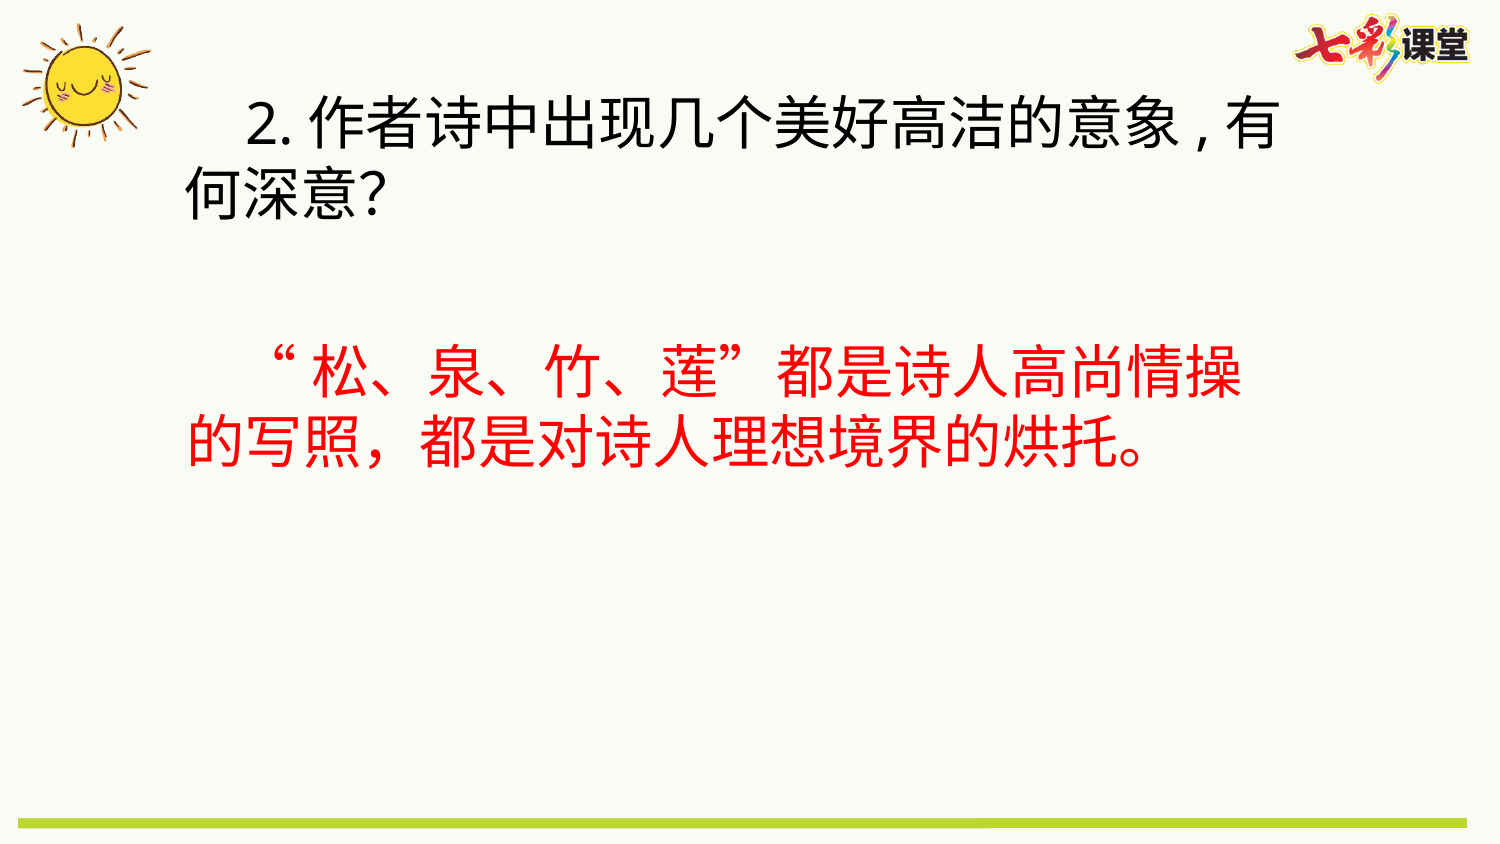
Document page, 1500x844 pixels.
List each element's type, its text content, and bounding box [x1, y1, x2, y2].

picture [18, 771, 1467, 844]
picture [0, 0, 173, 172]
text_box “松、泉、竹、莲”都是诗人高尚情操的写照，都是对诗人理想境界的烘托。 [172, 327, 1282, 483]
text_box 2.作者诗中出现几个美好高洁的意象,有何深意？ [169, 79, 1306, 234]
picture [1291, 9, 1472, 87]
